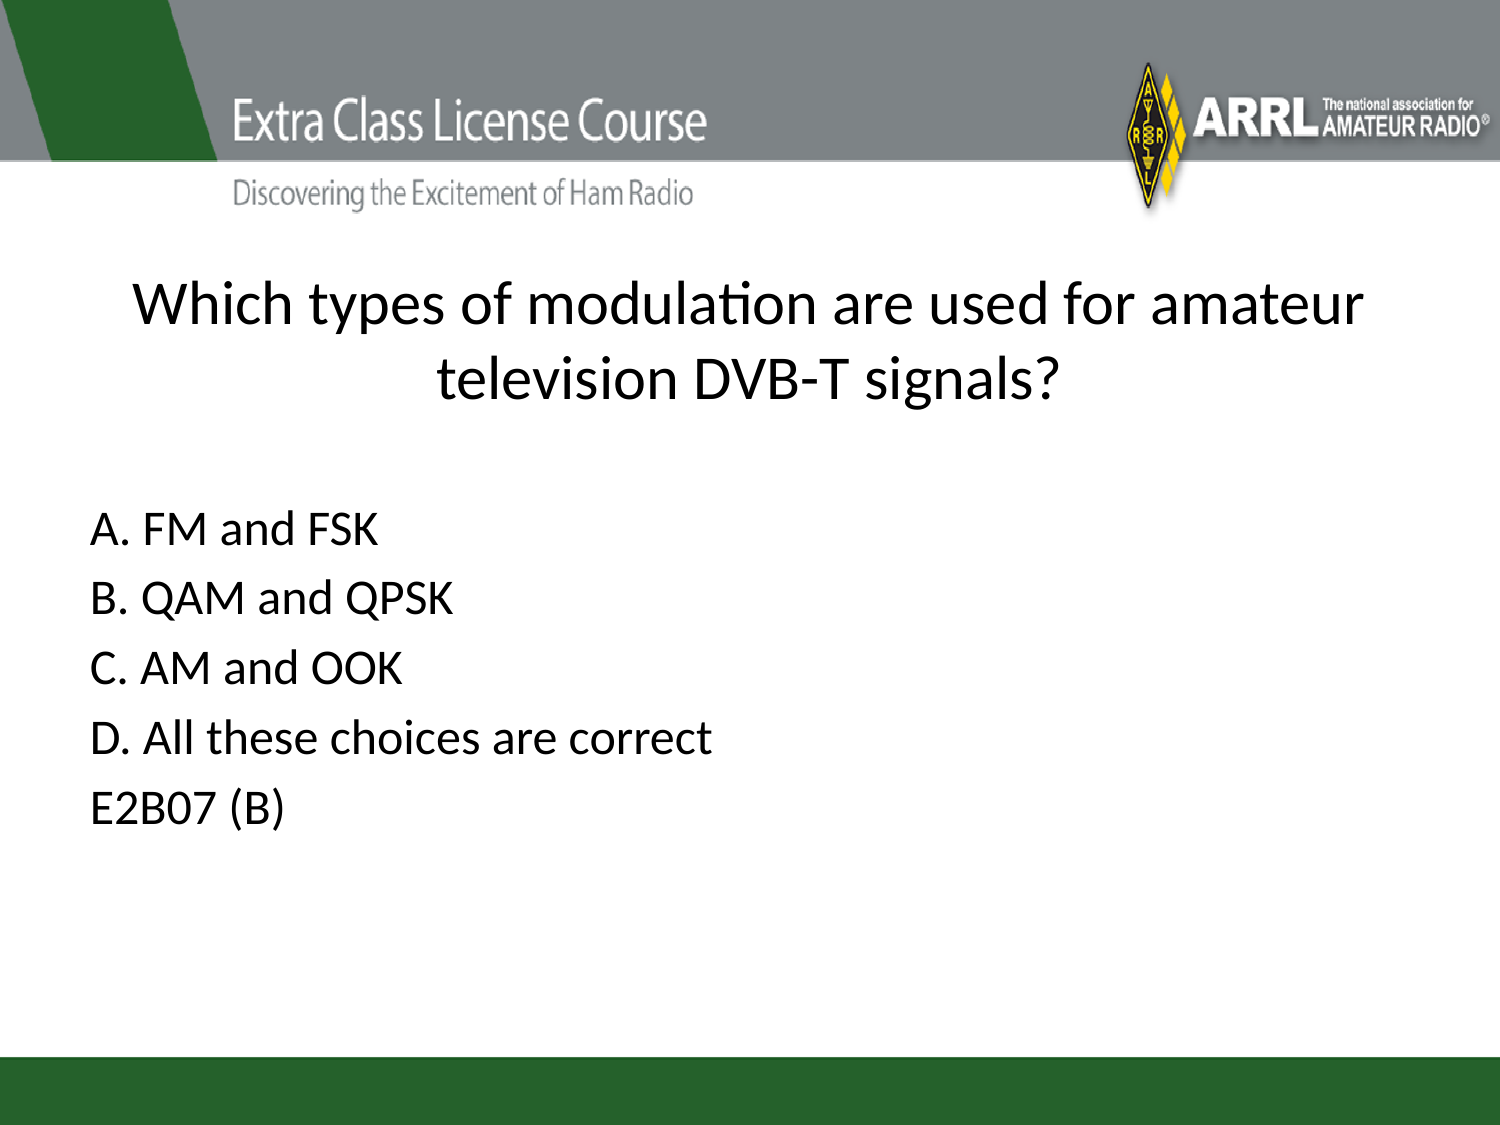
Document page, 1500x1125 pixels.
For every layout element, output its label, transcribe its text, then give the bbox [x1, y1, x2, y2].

picture [0, 0, 1500, 1125]
title Which types of modulation are used for amateur television DVB-T signals? [75, 254, 1425, 435]
list A. FM and FSK B. QAM and QPSK C. AM and OOK D. All these choices are correct E2B07 (B) [75, 487, 1425, 1005]
